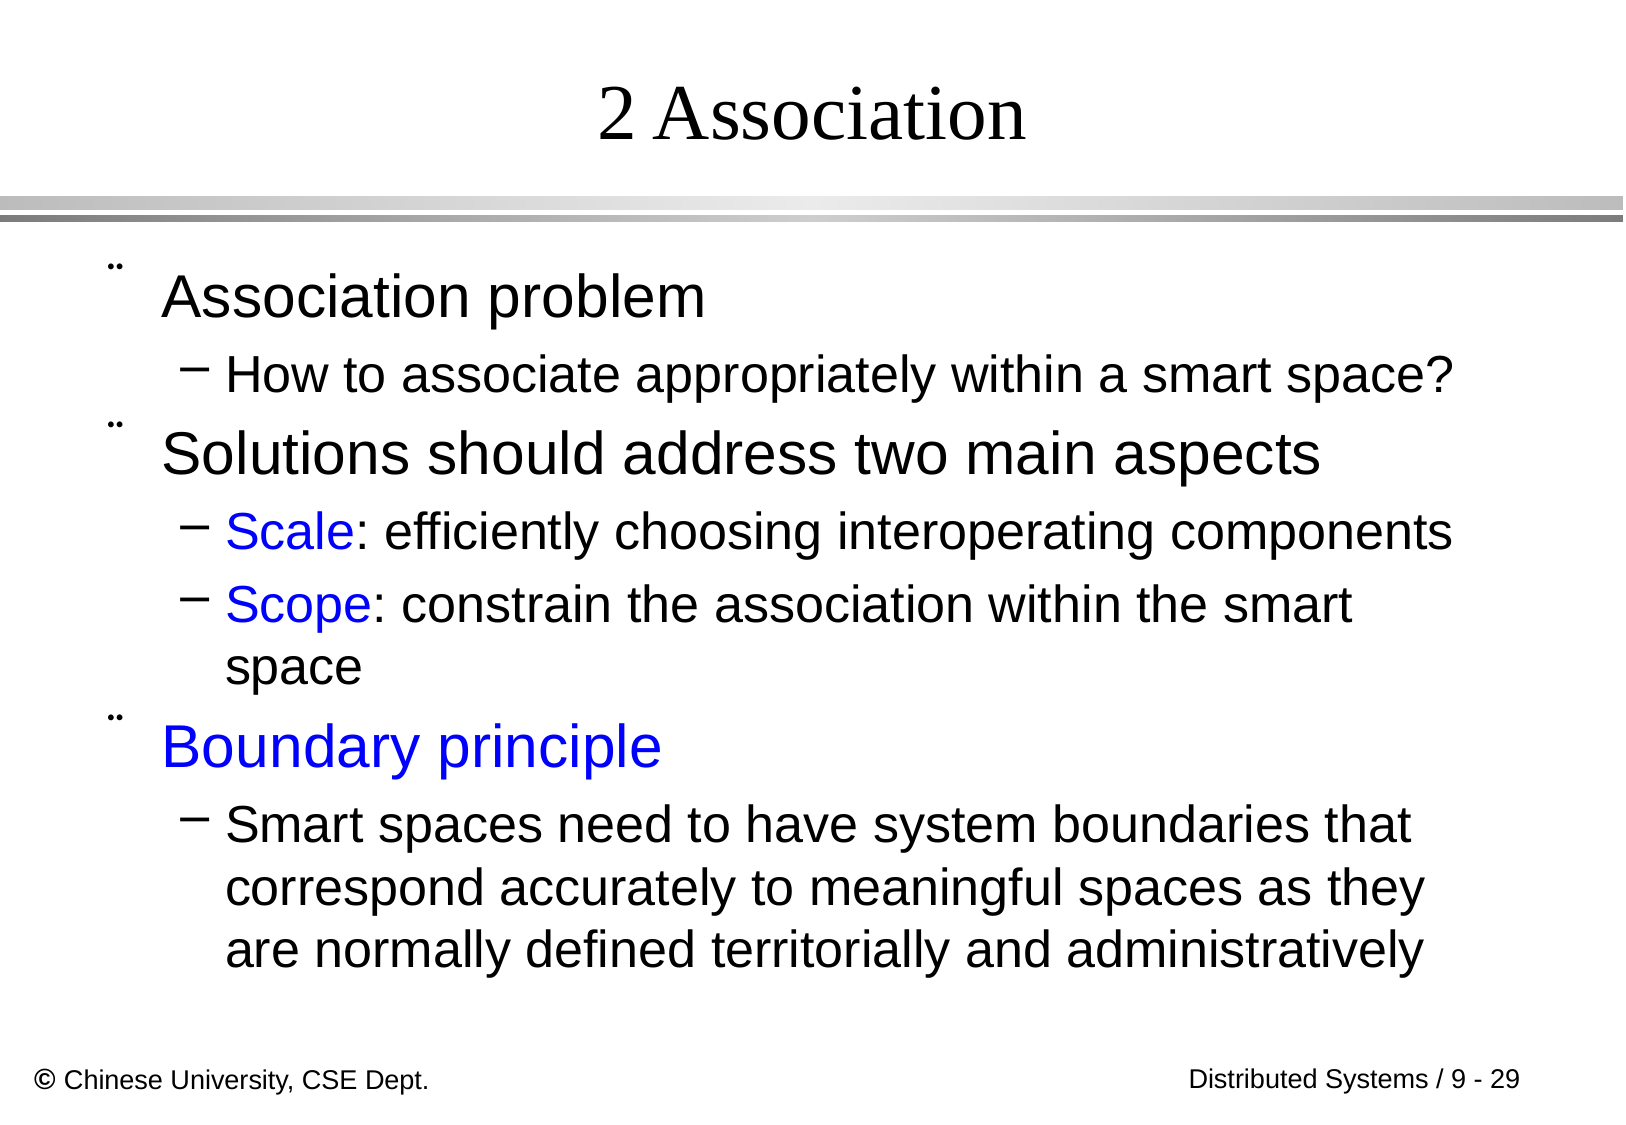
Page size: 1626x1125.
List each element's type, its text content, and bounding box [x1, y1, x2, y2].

list Association problem How to associate appropriately within a smart space? Solutions should address two main aspects Scale: efficiently choosing interoperating components Scope: constrain the association within the smart space Boundary principle Smart spaces need to have system boundaries that correspond accurately to meaningful spaces as they are normally defined territorially and administratively [92, 249, 1506, 1038]
title 2 Association [49, 62, 1576, 163]
